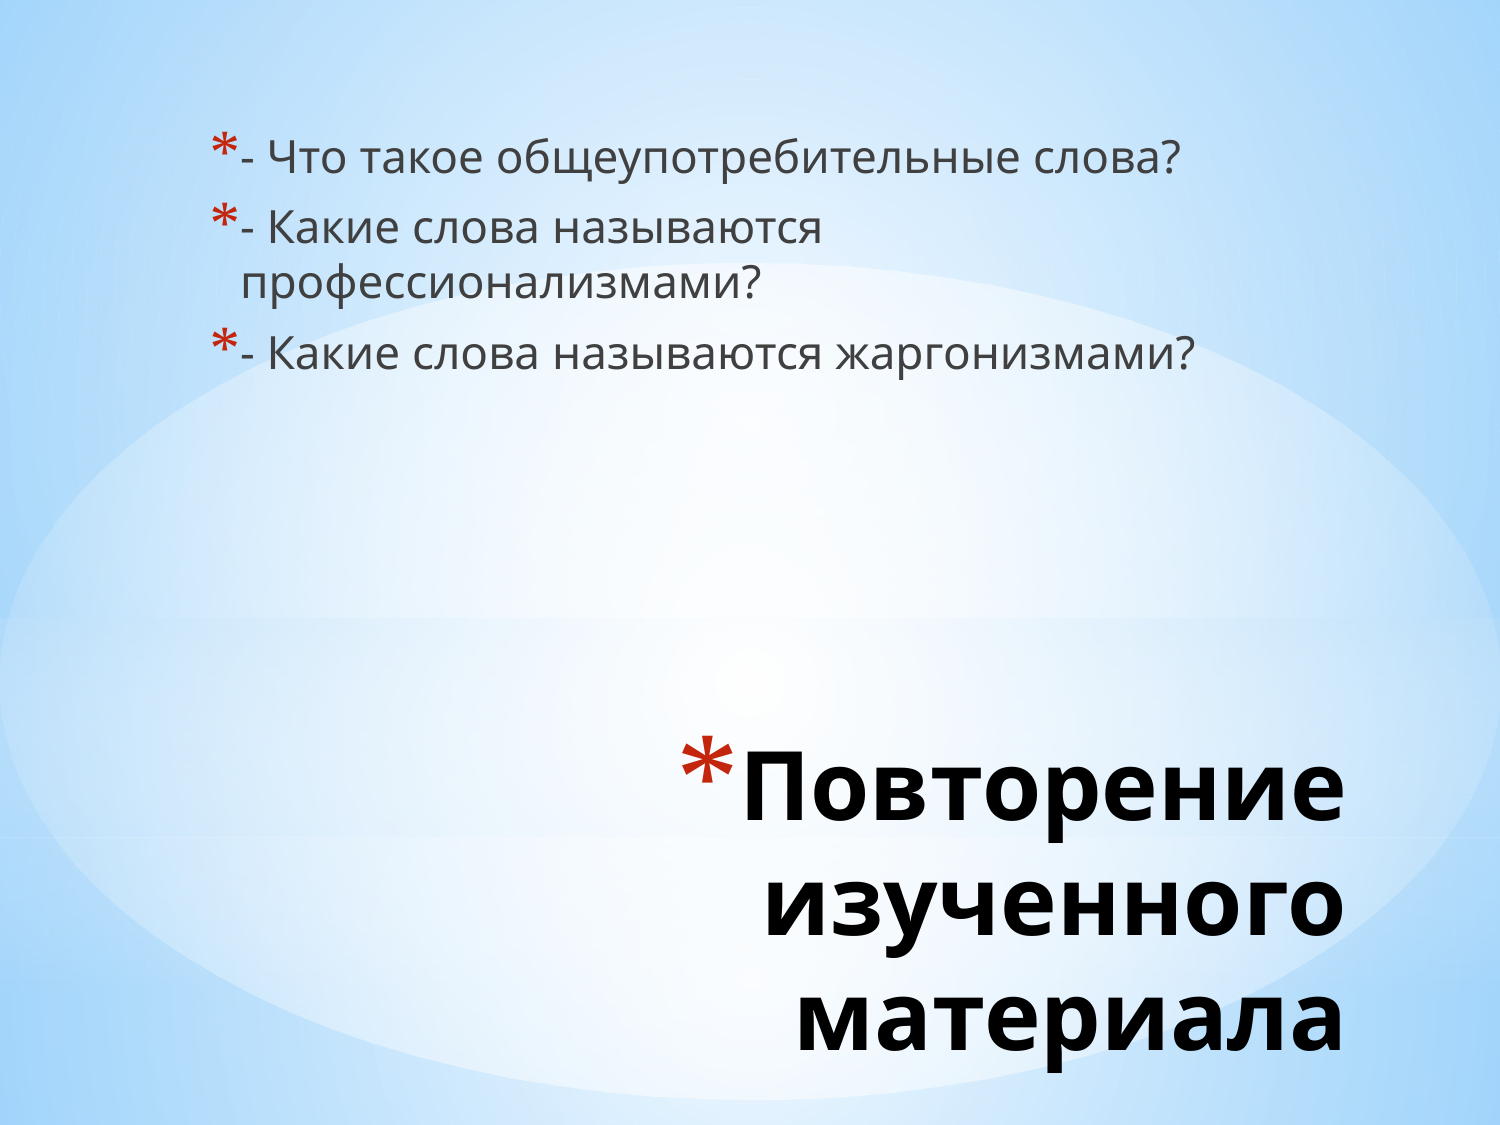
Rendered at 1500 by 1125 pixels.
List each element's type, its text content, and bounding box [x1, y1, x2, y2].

list - Что такое общеупотребительные слова? - Какие слова называются профессионализмами? - Какие слова называются жаргонизмами? [187, 120, 1238, 690]
title Повторение изученного материала [294, 717, 1363, 905]
